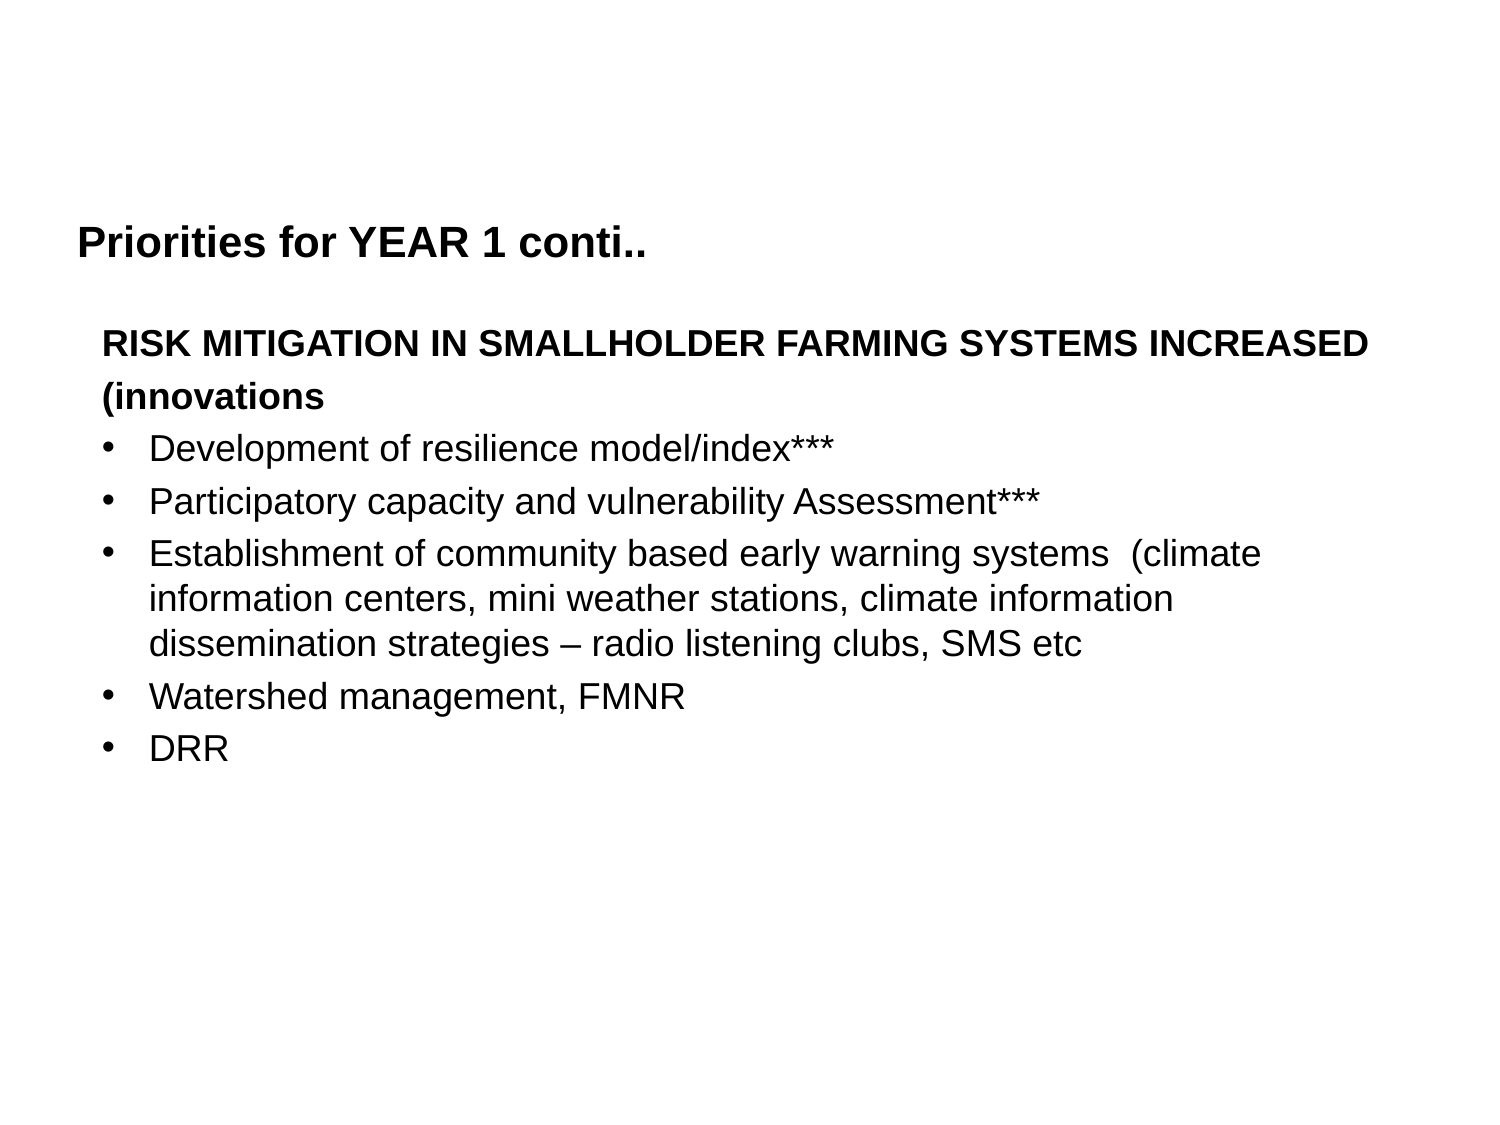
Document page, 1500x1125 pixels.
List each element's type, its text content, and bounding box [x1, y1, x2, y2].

list RISK MITIGATION IN SMALLHOLDER FARMING SYSTEMS INCREASED (innovations Development of resilience model/index*** Participatory capacity and vulnerability Assessment*** Establishment of community based early warning systems (climate information centers, mini weather stations, climate information dissemination strategies – radio listening clubs, SMS etc Watershed management, FMNR DRR [86, 311, 1416, 975]
list Priorities for YEAR 1 conti.. [61, 205, 1400, 281]
